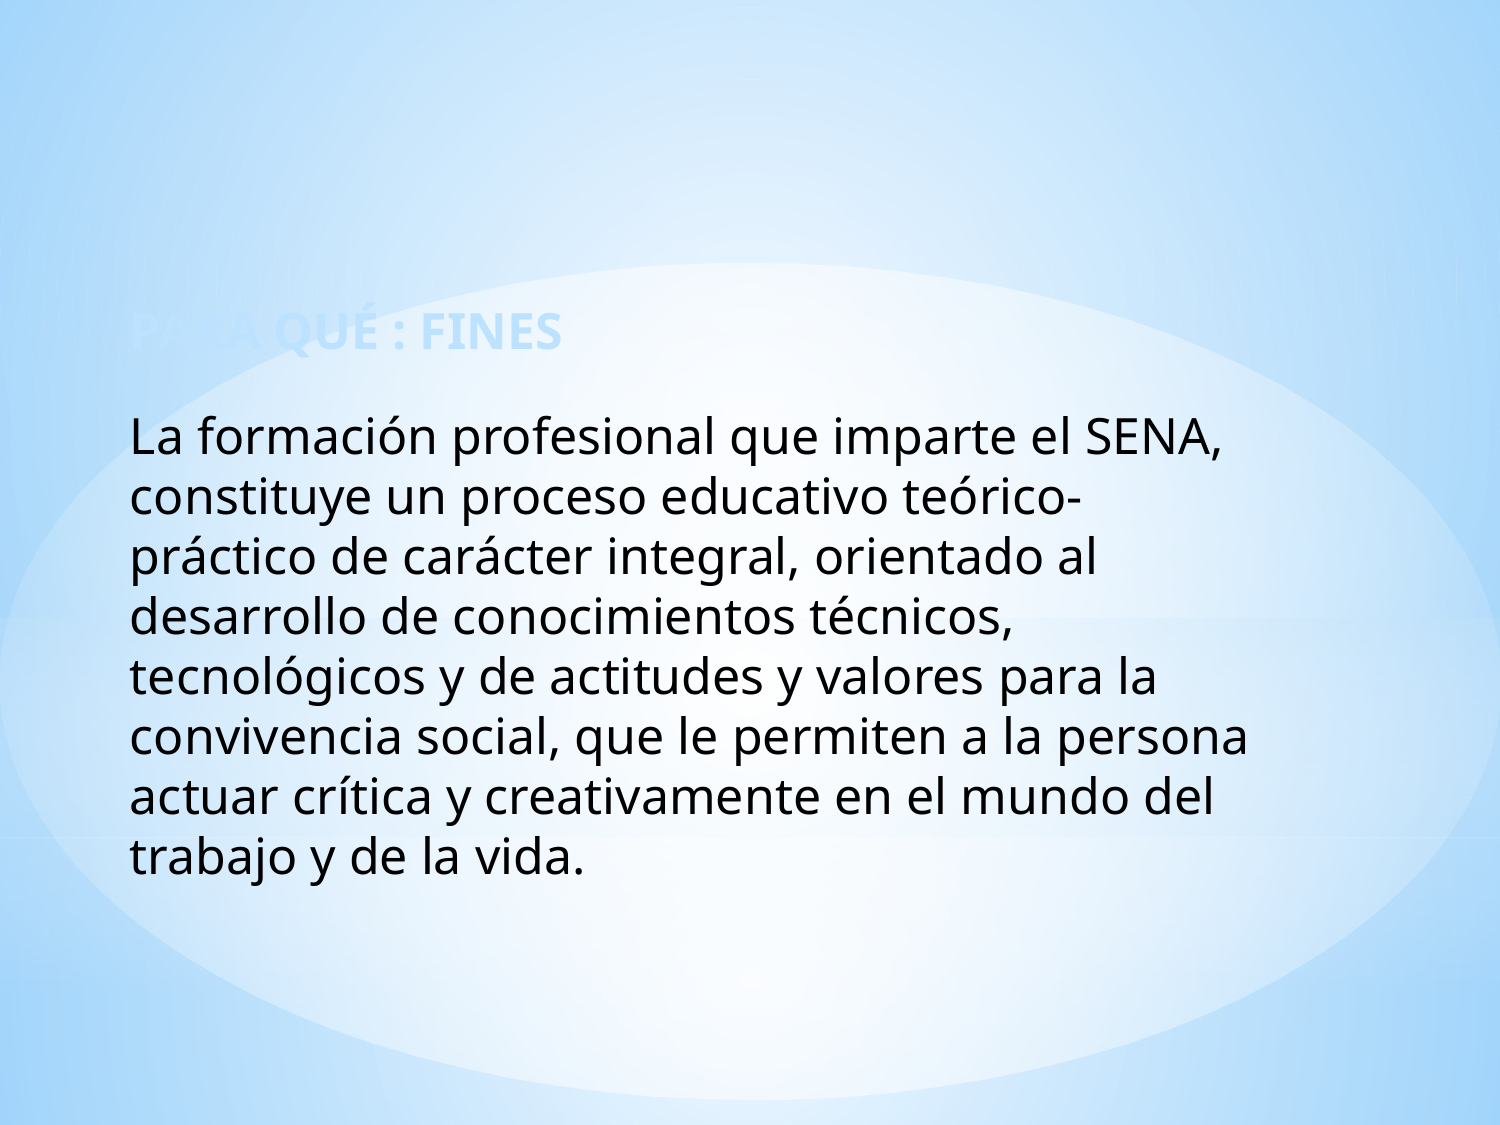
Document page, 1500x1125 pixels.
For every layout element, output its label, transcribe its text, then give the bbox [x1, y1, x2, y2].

text_box PARA QUÉ : FINES La formación profesional que imparte el SENA, constituye un proceso educativo teórico-práctico de carácter integral, orientado al desarrollo de conocimientos técnicos, tecnológicos y de actitudes y valores para la convivencia social, que le permiten a la persona actuar crítica y creativamente en el mundo del trabajo y de la vida. [115, 247, 1285, 952]
